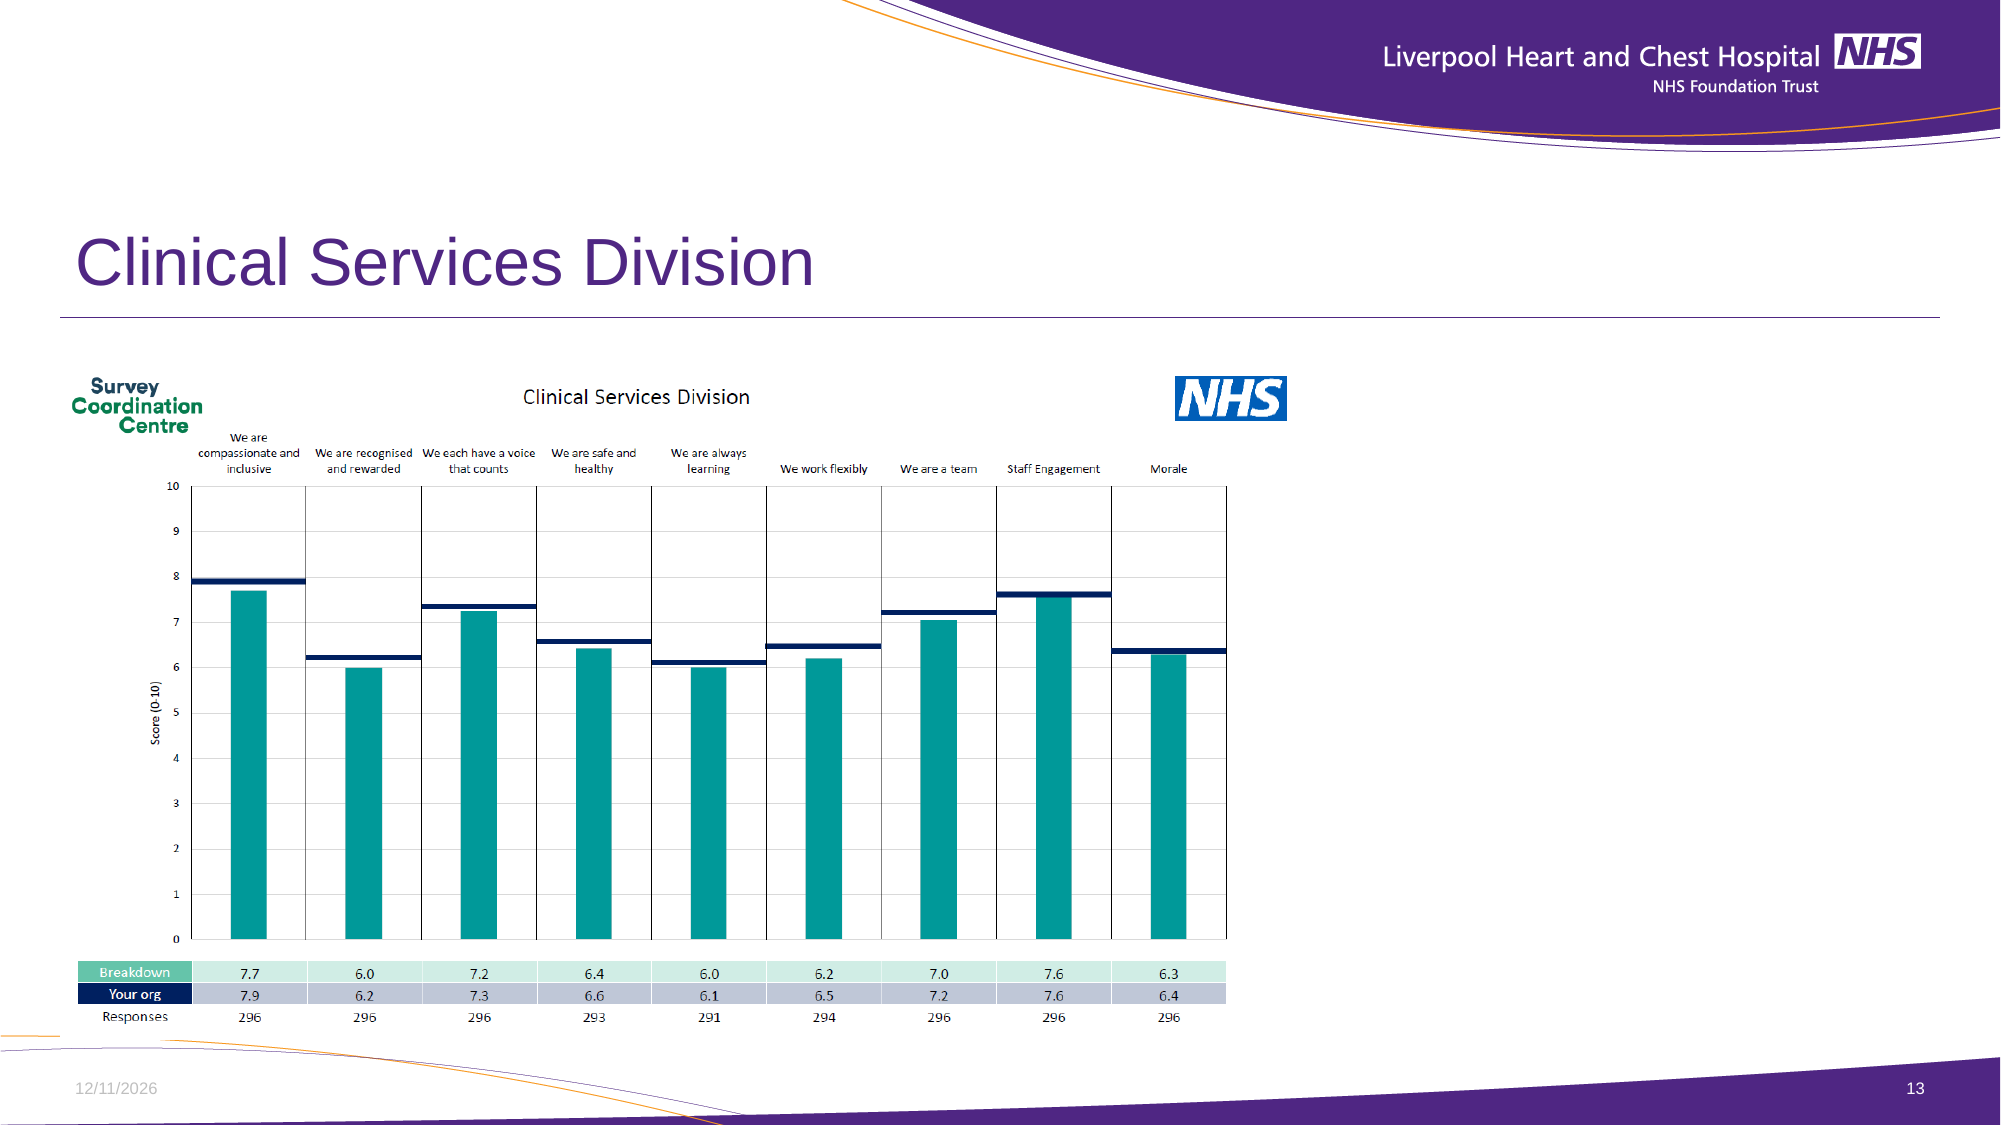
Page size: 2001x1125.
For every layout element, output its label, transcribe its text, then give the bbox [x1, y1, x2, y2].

title Clinical Services Division [60, 168, 1940, 307]
picture [0, 0, 2001, 1125]
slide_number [60, 1058, 511, 1118]
slide_number 13 [1489, 1058, 1940, 1118]
